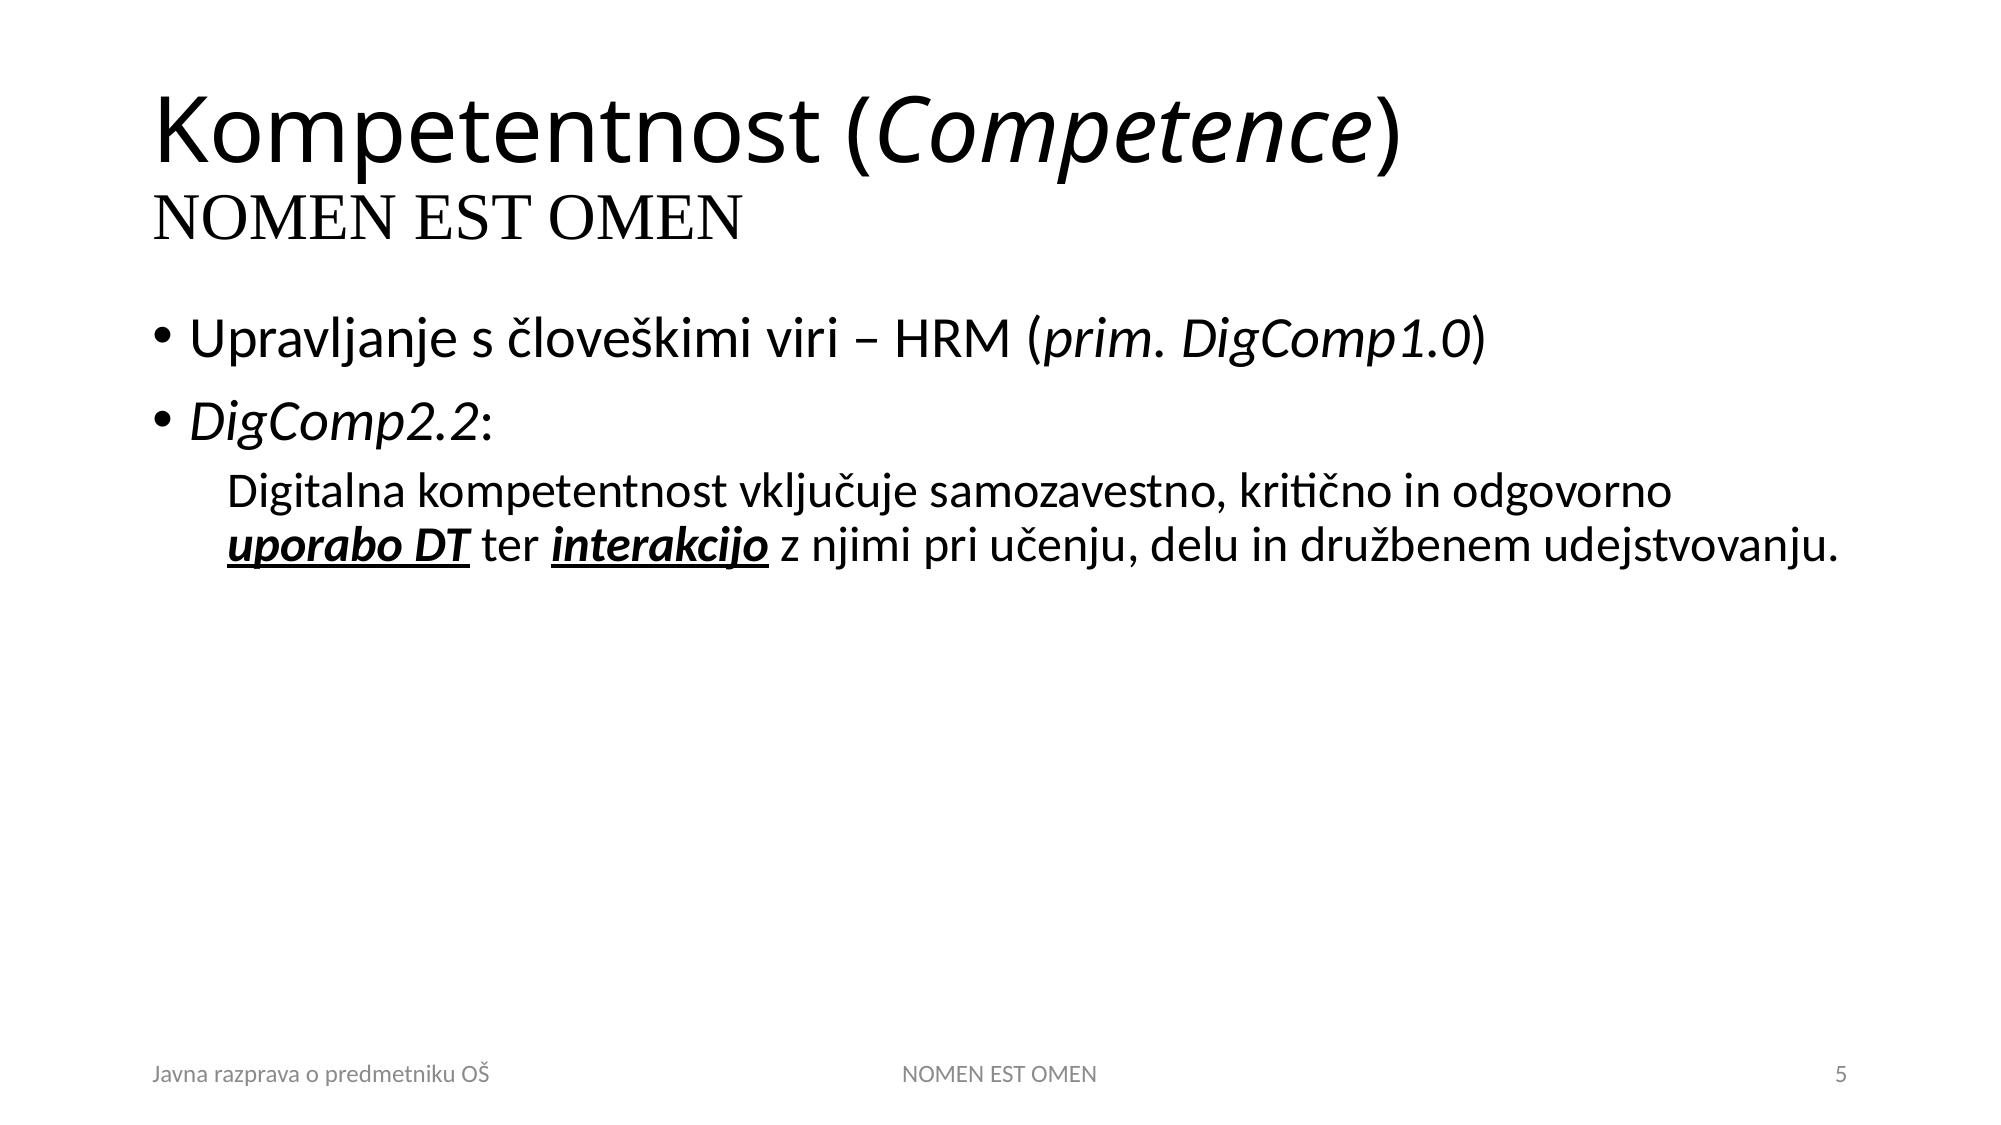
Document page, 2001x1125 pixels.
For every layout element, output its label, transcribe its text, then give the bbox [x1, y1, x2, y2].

title Kompetentnost (Competence) NOMEN EST OMEN [137, 59, 1863, 278]
footer NOMEN EST OMEN [662, 1042, 1338, 1103]
list Upravljanje s človeškimi viri – HRM (prim. DigComp1.0) DigComp2.2: Digitalna kompetentnost vključuje samozavestno, kritično in odgovorno uporabo DT ter interakcijo z njimi pri učenju, delu in družbenem udejstvovanju. [137, 299, 1863, 1014]
slide_number 5 [1412, 1042, 1863, 1103]
slide_number Javna razprava o predmetniku OŠ [137, 1042, 588, 1103]
